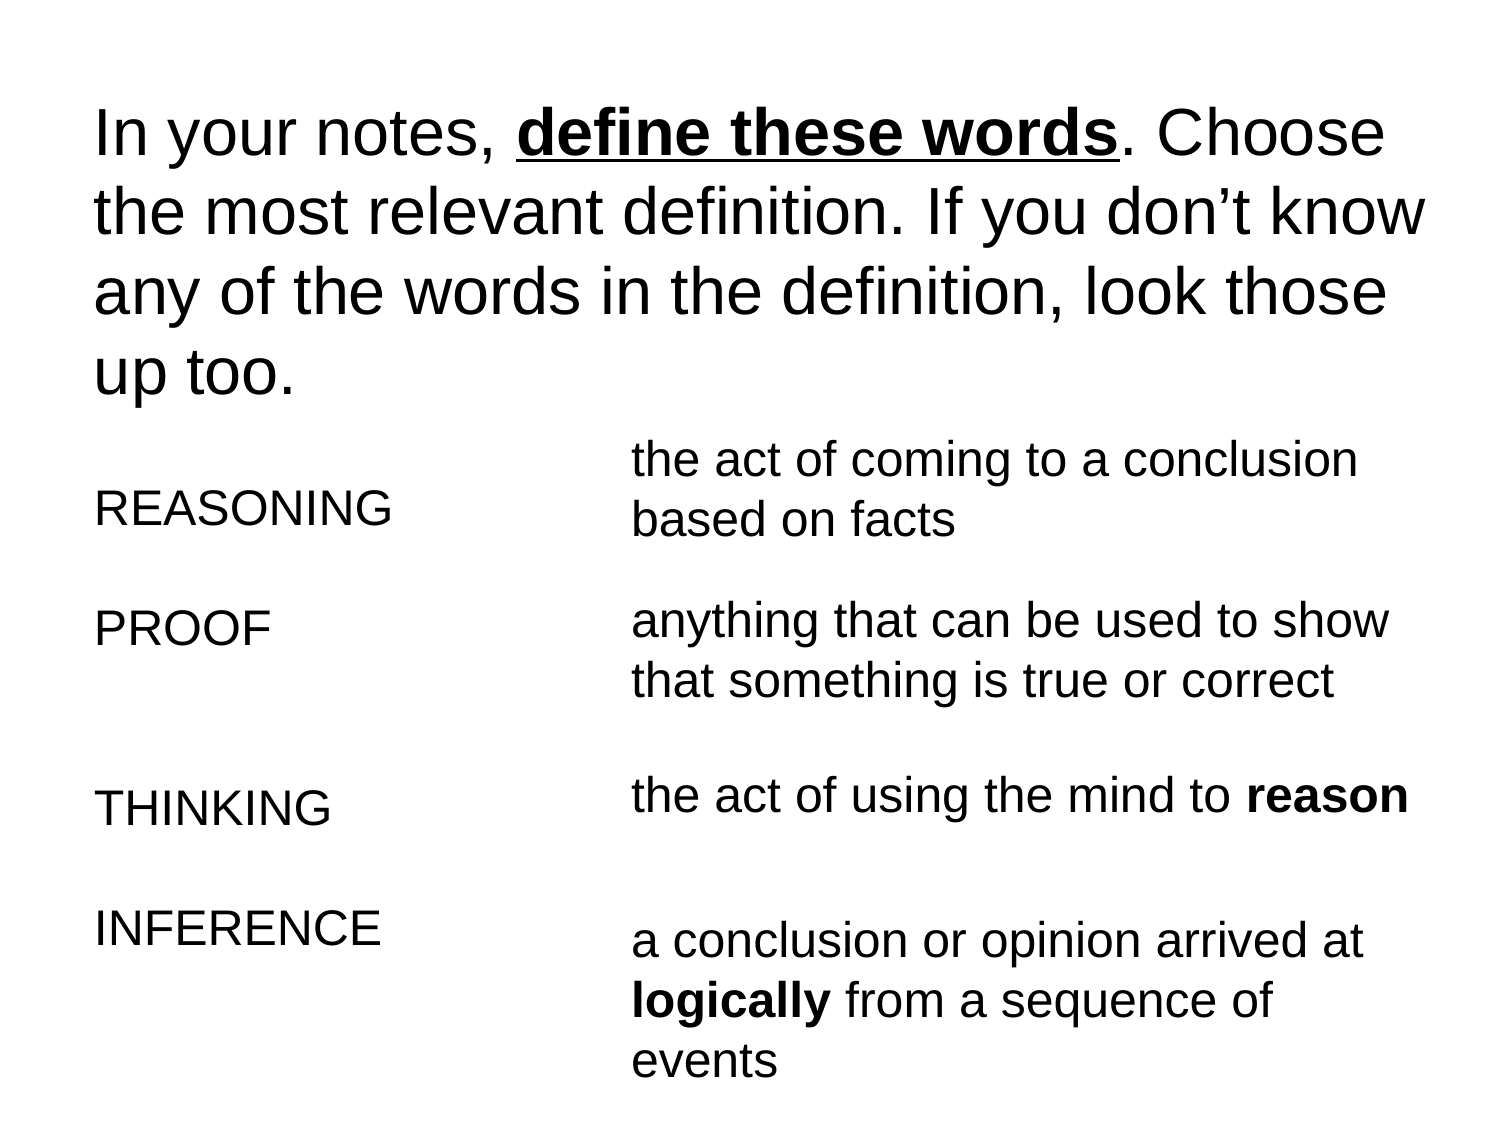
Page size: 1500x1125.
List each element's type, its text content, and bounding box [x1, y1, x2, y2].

text_box the act of coming to a conclusion based on facts [616, 419, 1390, 554]
text_box anything that can be used to show that something is true or correct [616, 580, 1443, 716]
text_box REASONING PROOF THINKING INFERENCE [79, 468, 617, 964]
text_box a conclusion or opinion arrived at logically from a sequence of events [616, 899, 1443, 1095]
text_box In your notes, define these words. Choose the most relevant definition. If you don’t know any of the words in the definition, look those up too. [79, 80, 1443, 416]
text_box the act of using the mind to reason [616, 754, 1443, 830]
